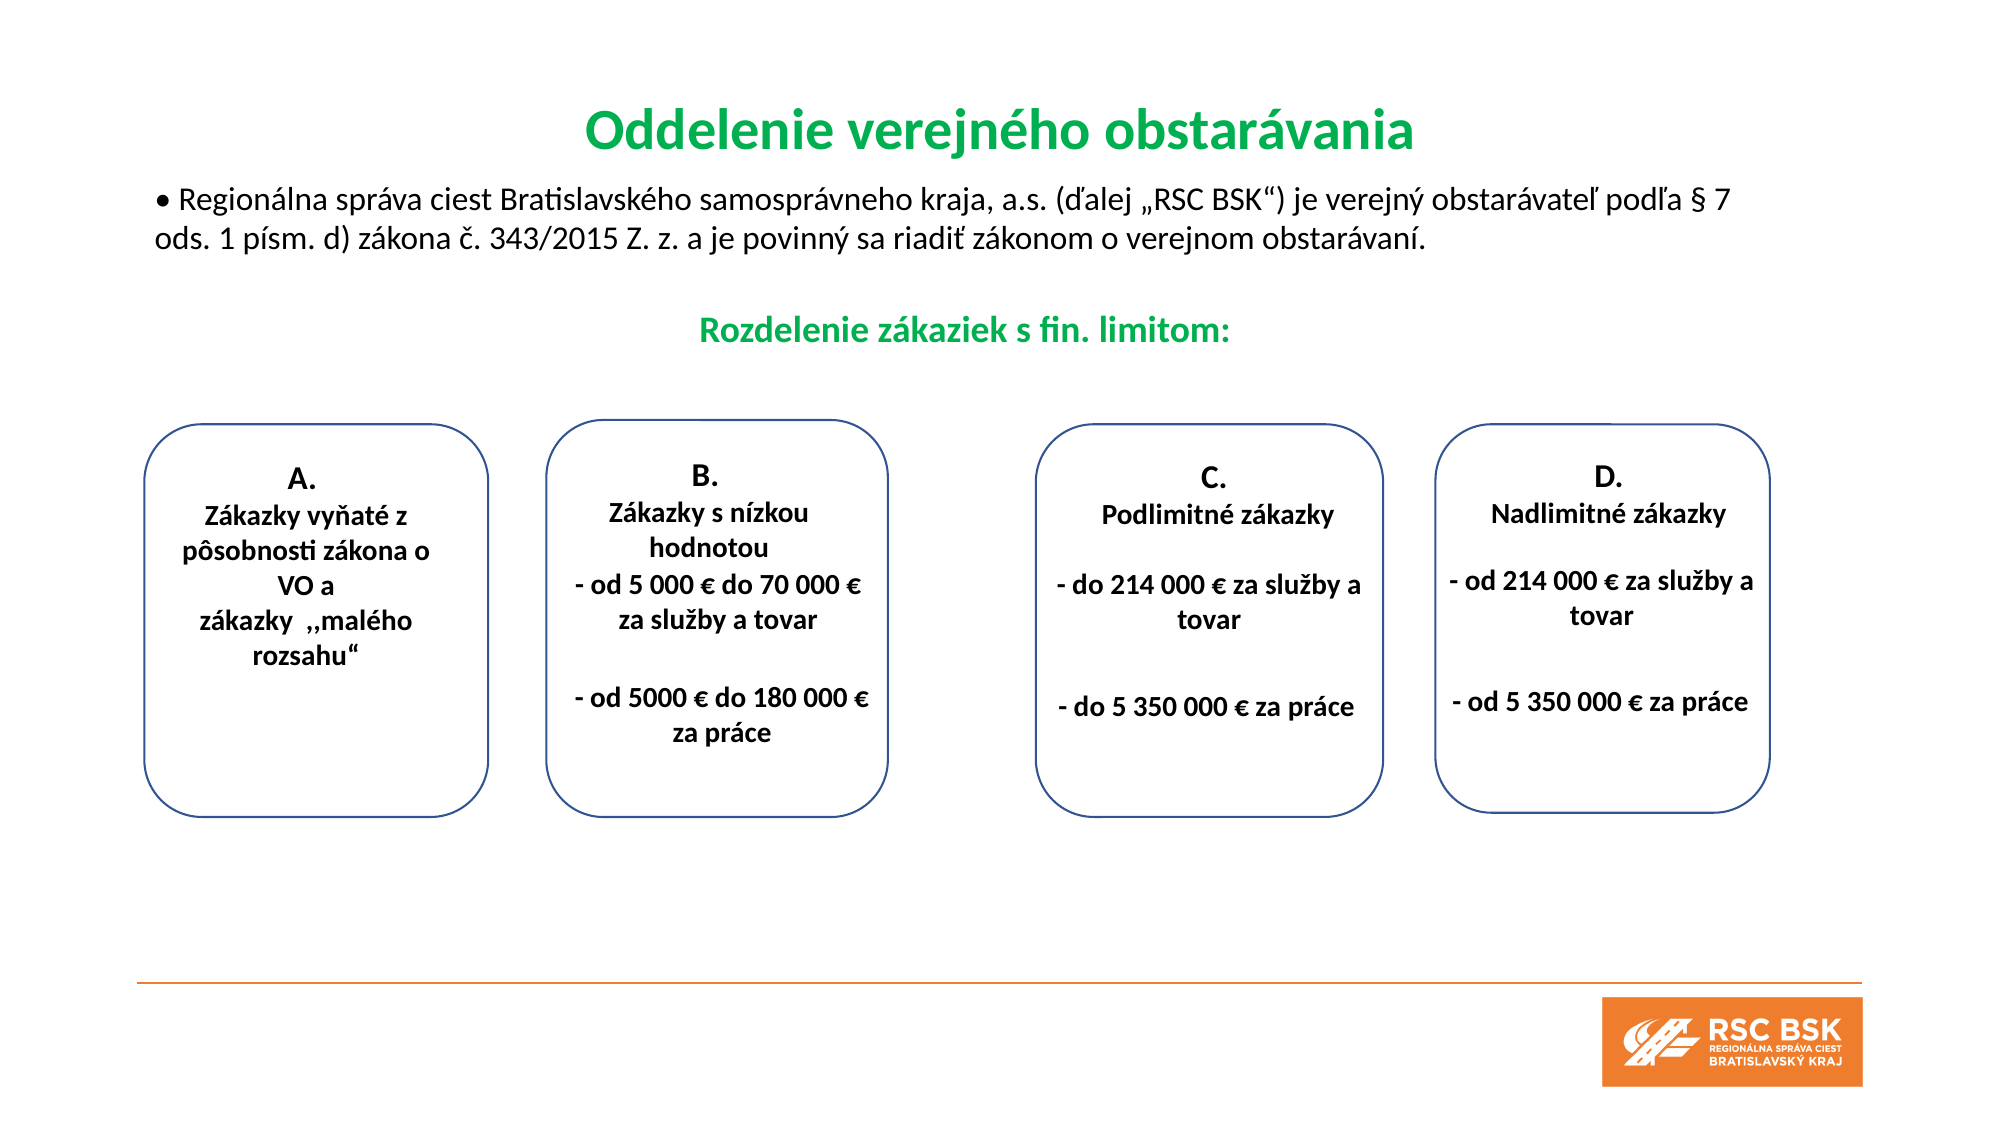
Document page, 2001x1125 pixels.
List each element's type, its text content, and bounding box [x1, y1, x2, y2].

text_box [1434, 423, 1771, 553]
text_box [1434, 639, 1771, 814]
text_box D. Nadlimitné zákazky [1450, 447, 1768, 537]
text_box [1034, 423, 1385, 680]
text_box - od 5 350 000 € za práce [1434, 675, 1768, 725]
text_box [545, 418, 889, 819]
text_box - od 5 000 € do 70 000 € za služby a tovar [548, 557, 889, 643]
text_box - do 214 000 € za služby a tovar [1041, 557, 1378, 643]
text_box C. Podlimitné zákazky [1059, 448, 1378, 538]
text_box • Regionálna správa ciest Bratislavského samosprávneho kraja, a.s. (ďalej „RSC BSK“) je verejný obstarávateľ podľa § 7 ods. 1 písm. d) zákona č. 343/2015 Z. z. a je povinný sa riadiť zákonom o verejnom obstarávaní. [139, 169, 1811, 408]
text_box A. Zákazky vyňaté z pôsobnosti zákona o VO a zákazky ,,malého rozsahu“ [159, 449, 454, 819]
text_box [143, 423, 490, 814]
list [1602, 997, 1863, 1087]
text_box Rozdelenie zákaziek s fin. limitom: [682, 297, 1249, 357]
text_box [1034, 730, 1385, 819]
text_box - od 5000 € do 180 000 € za práce [554, 671, 890, 757]
title Oddelenie verejného obstarávania [137, 59, 1863, 183]
text_box B. Zákazky s nízkou hodnotou [577, 445, 842, 557]
text_box - od 214 000 € za služby a tovar [1427, 553, 1777, 639]
text_box - do 5 350 000 € za práce [1028, 680, 1385, 730]
